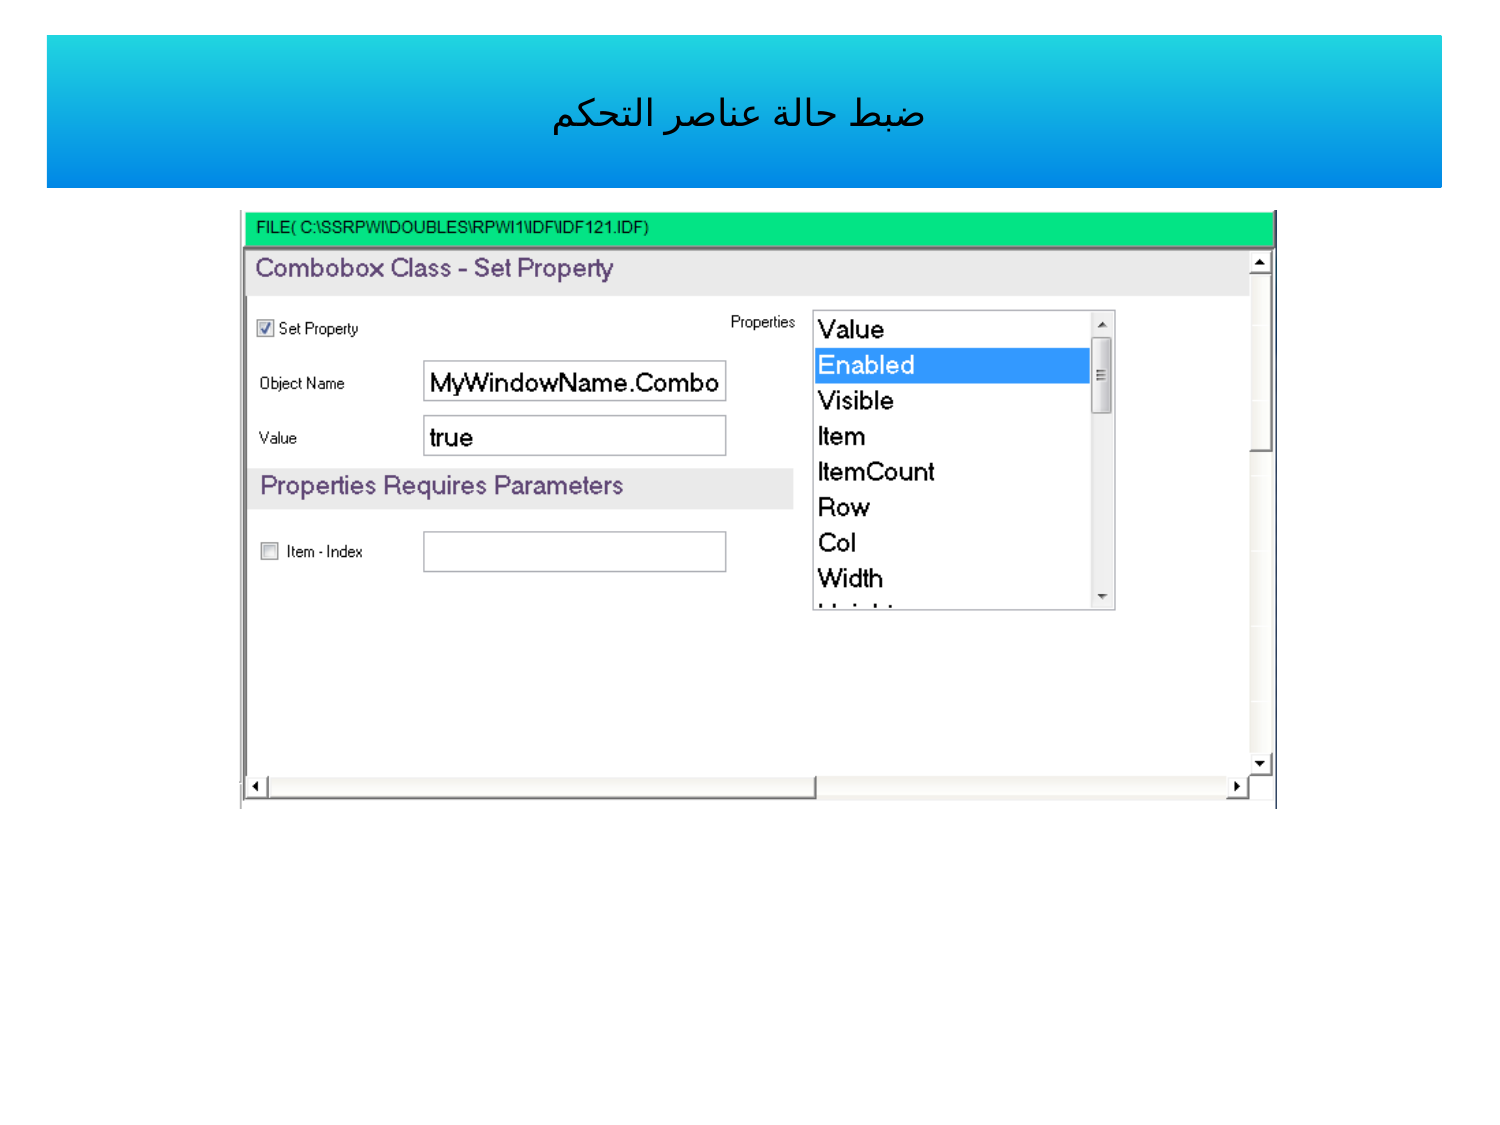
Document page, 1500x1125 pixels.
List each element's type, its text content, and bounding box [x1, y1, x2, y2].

title ضبط حالة عناصر التحكم [46, 35, 1442, 188]
picture [238, 210, 1277, 809]
